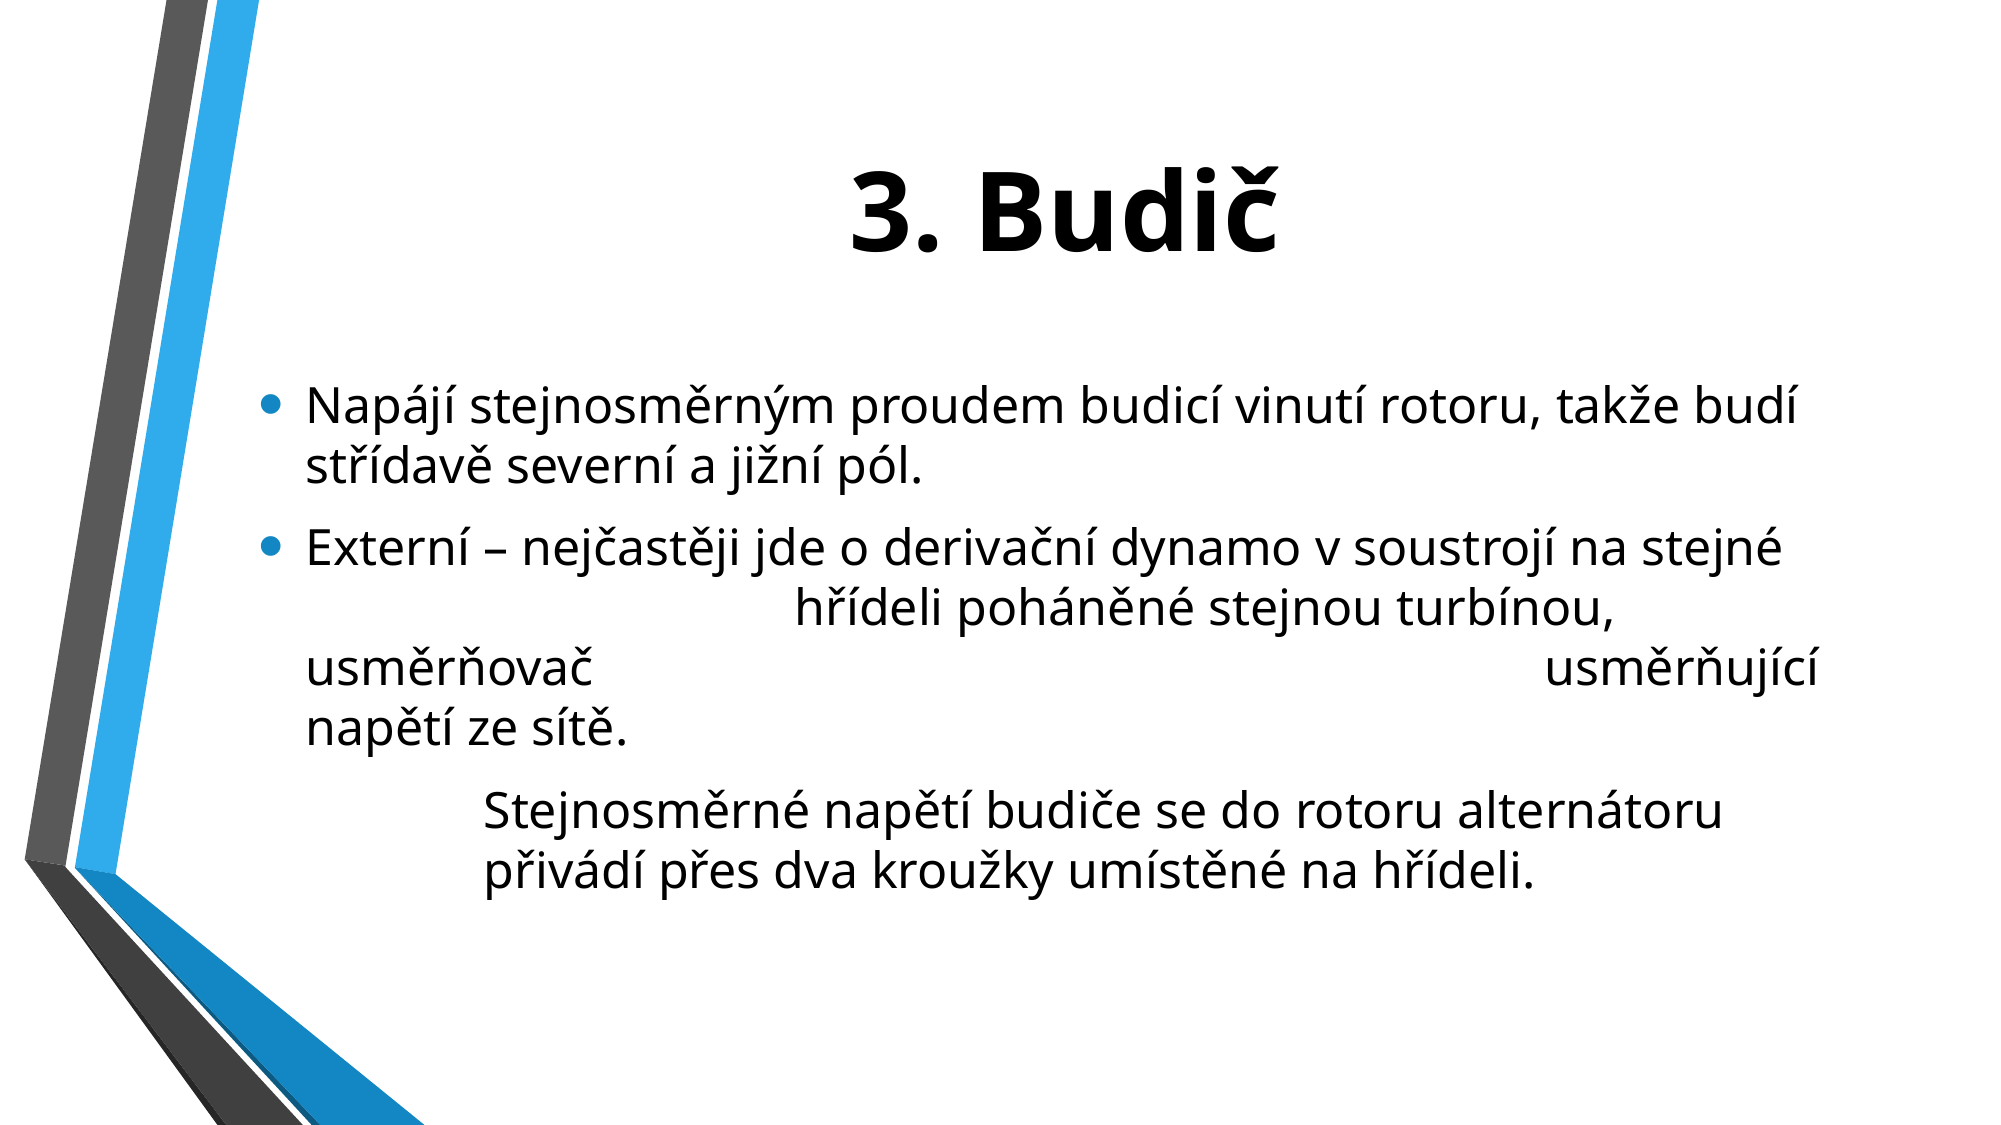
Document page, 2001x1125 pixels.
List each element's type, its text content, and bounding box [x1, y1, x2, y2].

title 3. Budič [243, 112, 1887, 439]
list Napájí stejnosměrným proudem budicí vinutí rotoru, takže budí střídavě severní a jižní pól. Externí – nejčastěji jde o derivační dynamo v soustrojí na stejné hřídeli poháněné stejnou turbínou, usměrňovač usměrňující napětí ze sítě. Stejnosměrné napětí budiče se do rotoru alternátoru přivádí přes dva kroužky umístěné na hřídeli. [243, 439, 1887, 1080]
